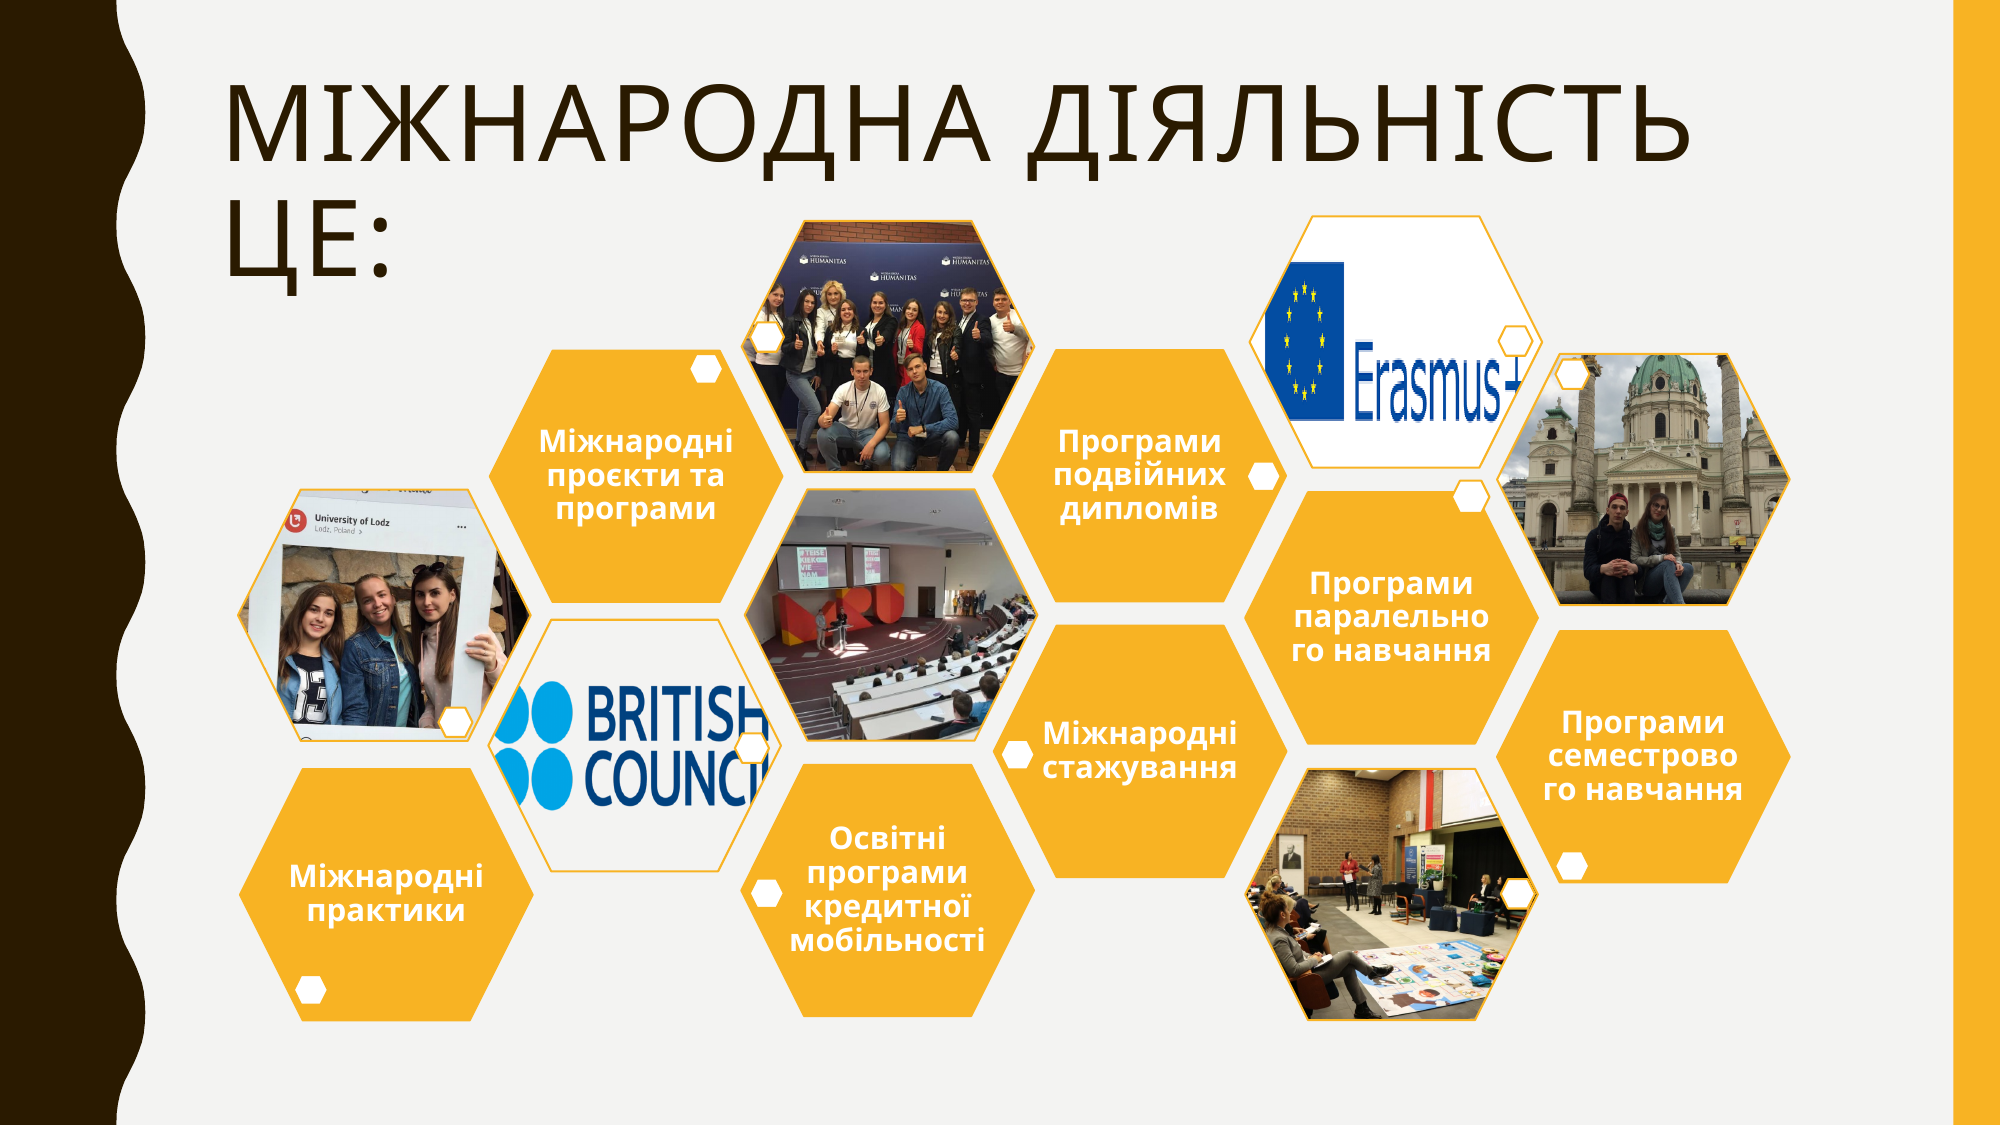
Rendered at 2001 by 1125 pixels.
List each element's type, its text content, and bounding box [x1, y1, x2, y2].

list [0, 177, 2000, 1125]
title Міжнародна діяльність це: [205, 62, 1875, 177]
